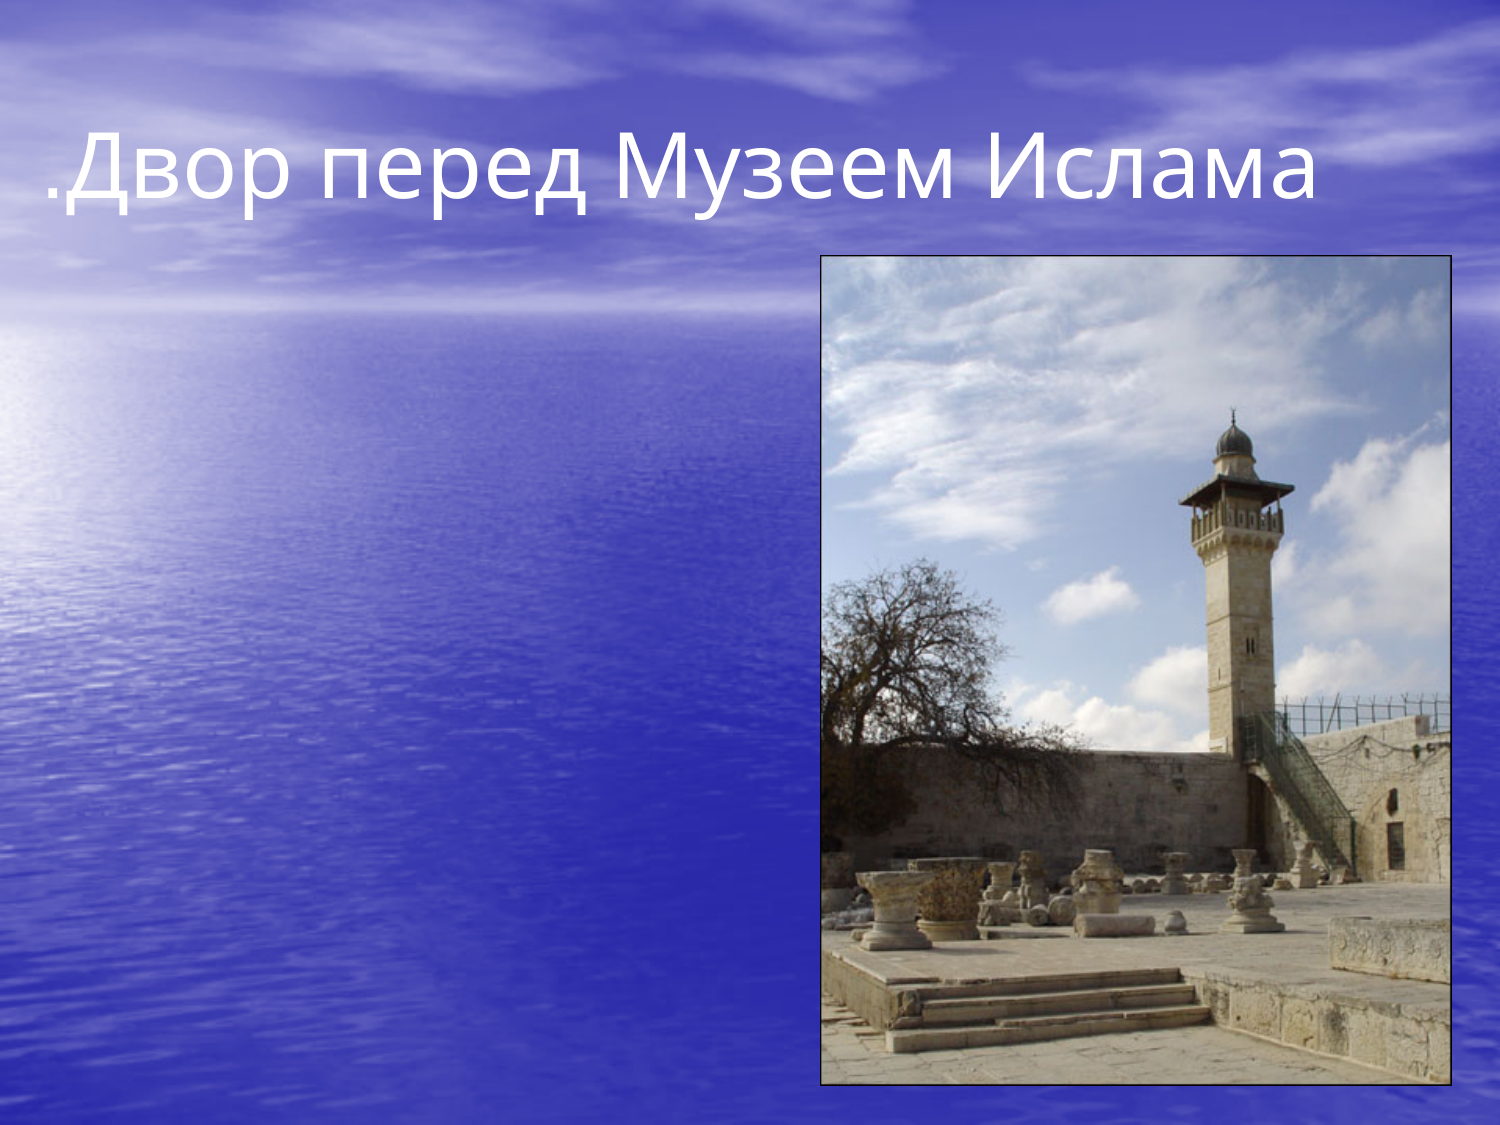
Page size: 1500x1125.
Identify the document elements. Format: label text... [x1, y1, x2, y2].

picture [820, 255, 1453, 1086]
title Двор перед Музеем Ислама. [0, 47, 1351, 276]
